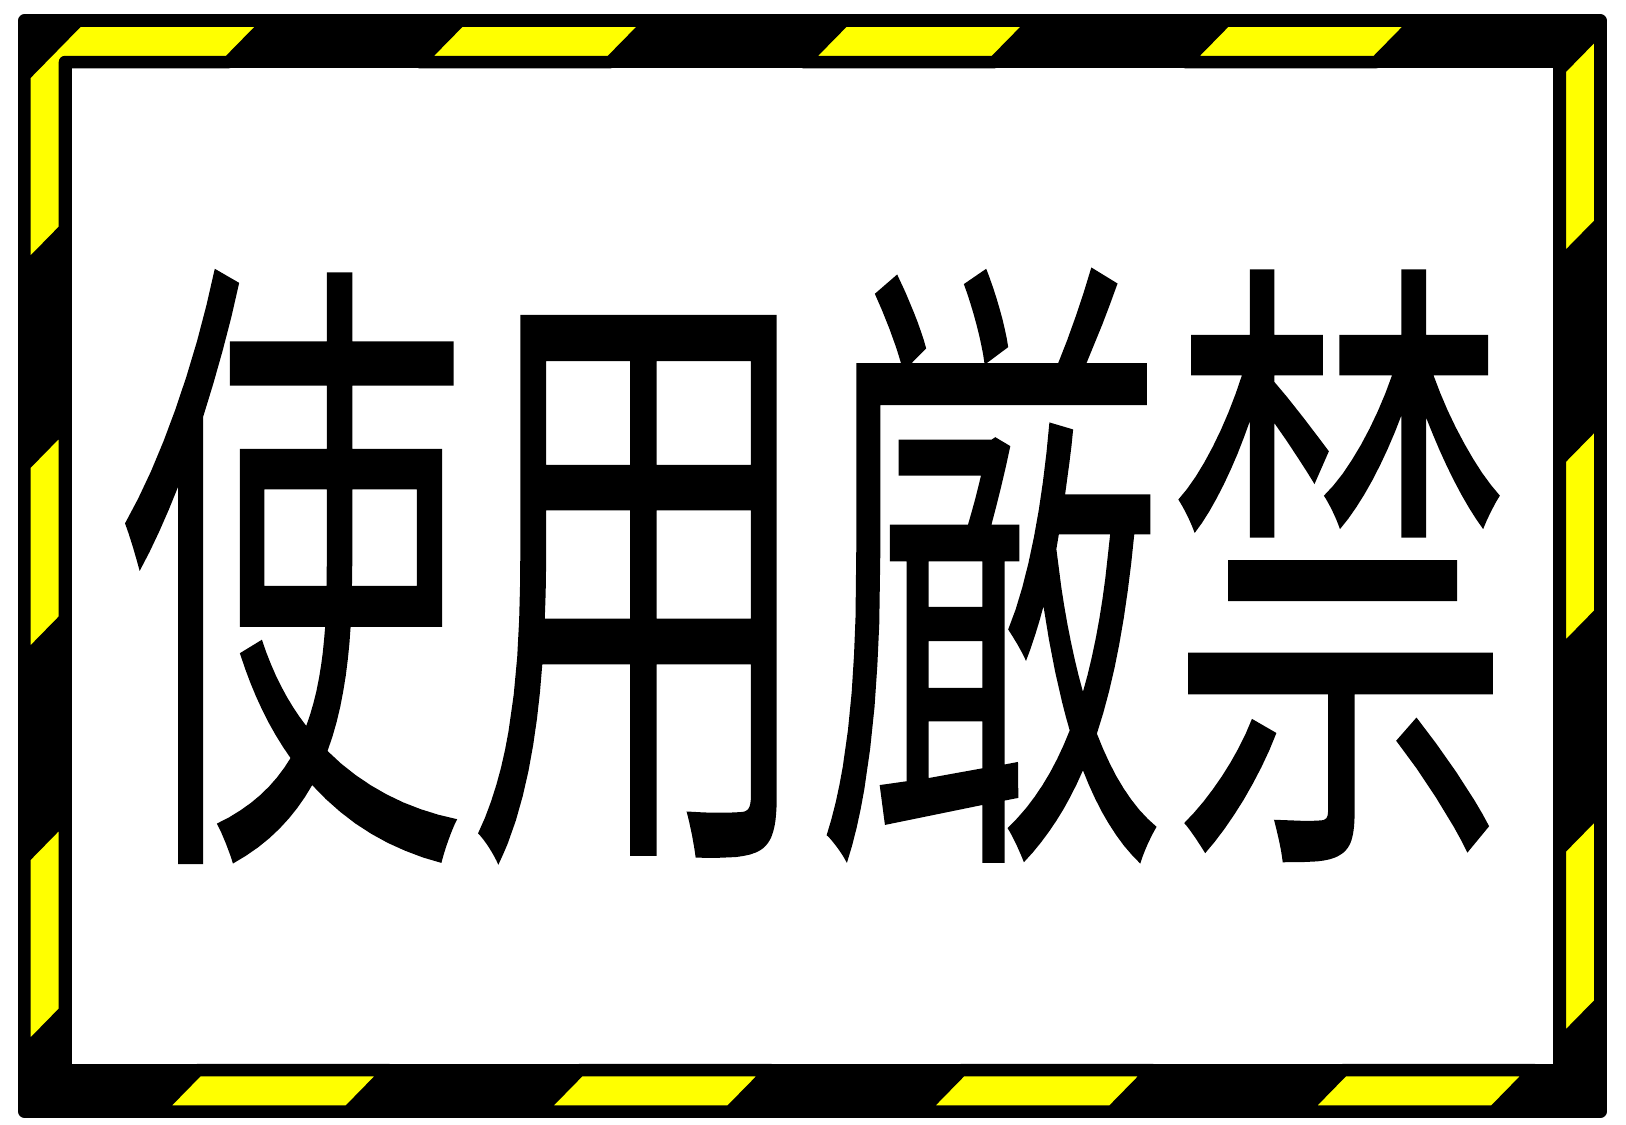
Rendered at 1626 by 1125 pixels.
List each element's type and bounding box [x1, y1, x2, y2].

text_box [24, 20, 1601, 1112]
